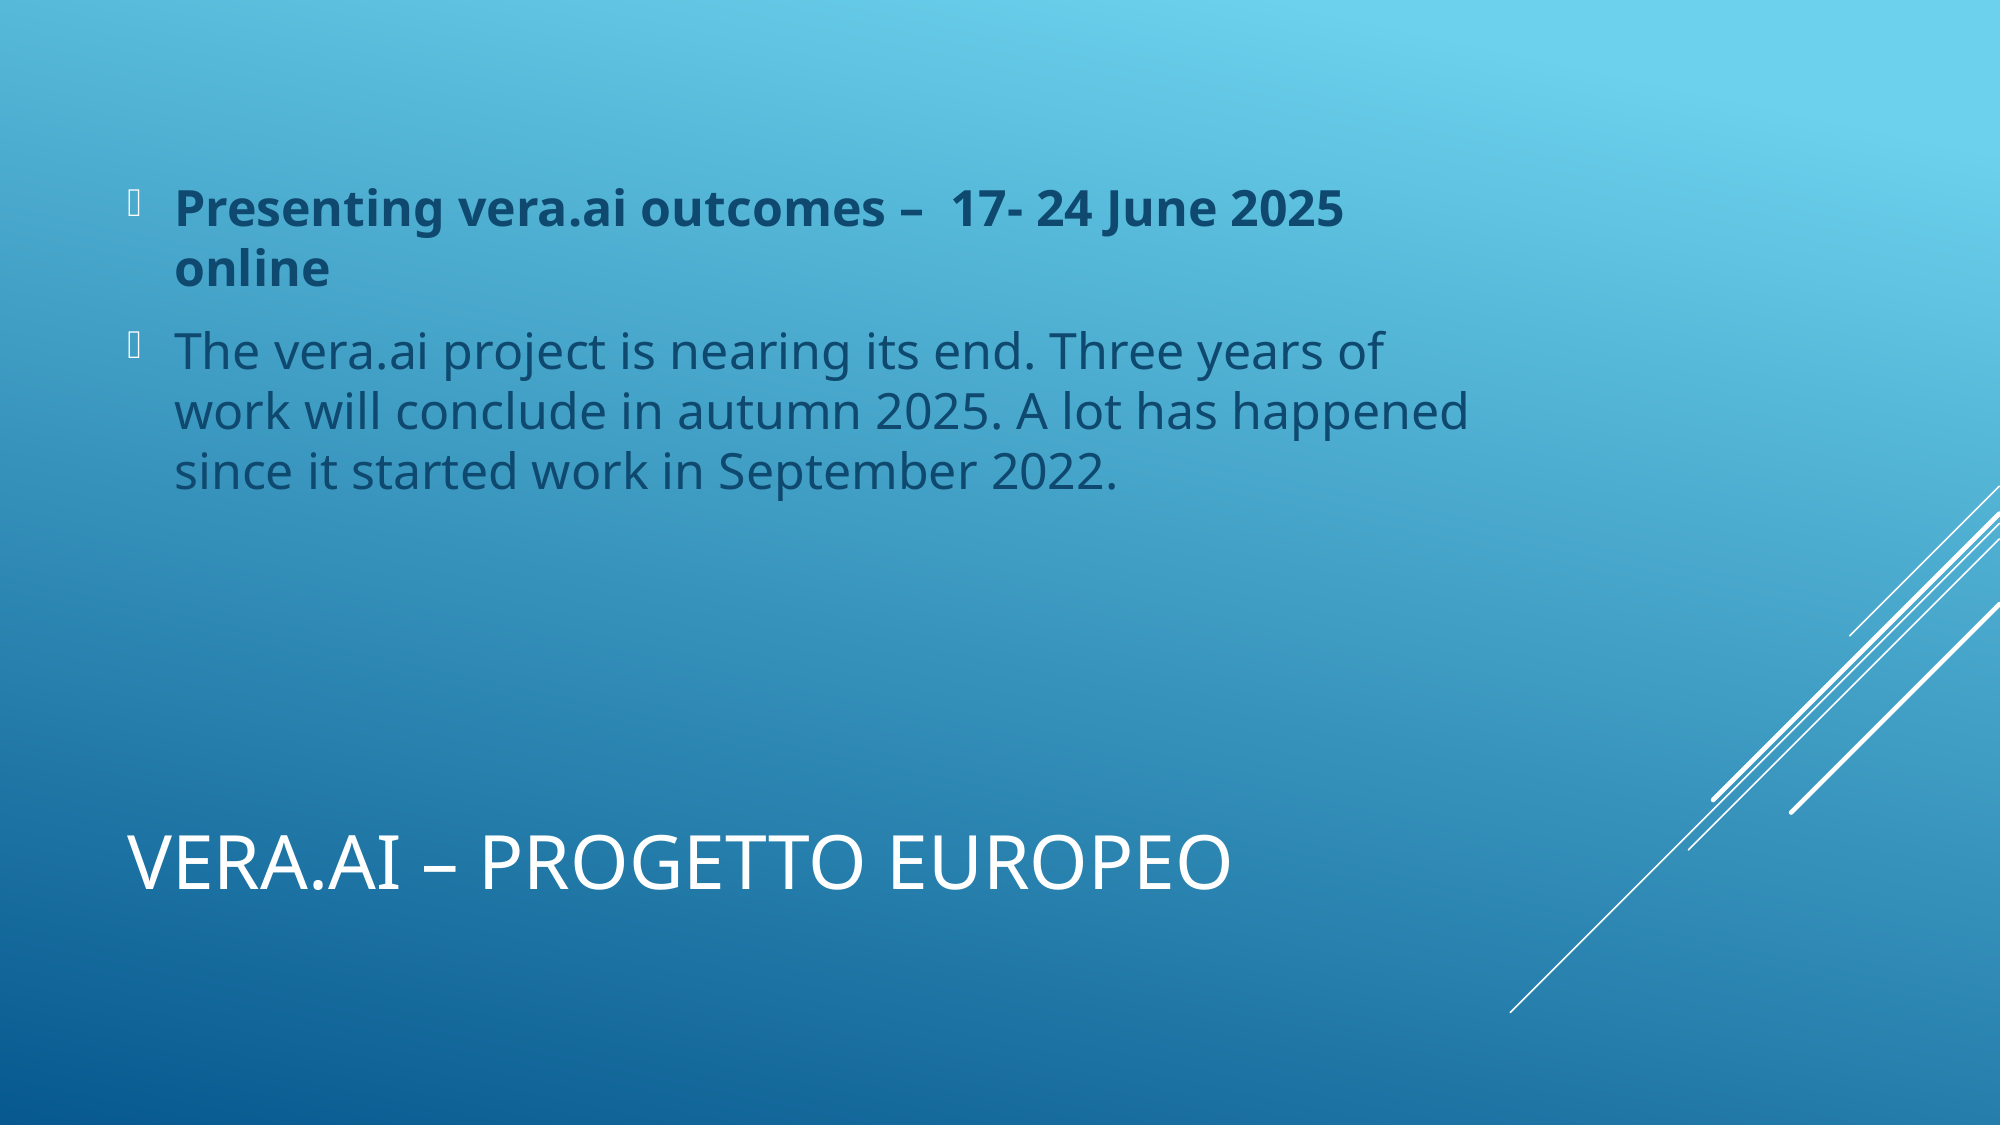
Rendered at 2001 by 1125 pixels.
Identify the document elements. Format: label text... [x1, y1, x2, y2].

list Presenting vera.ai outcomes – 17- 24 June 2025 online The vera.ai project is nearing its end. Three years of work will conclude in autumn 2025. A lot has happened since it started work in September 2022. [112, 112, 1513, 706]
title VERA.AI – progetto europeo [112, 736, 1513, 984]
